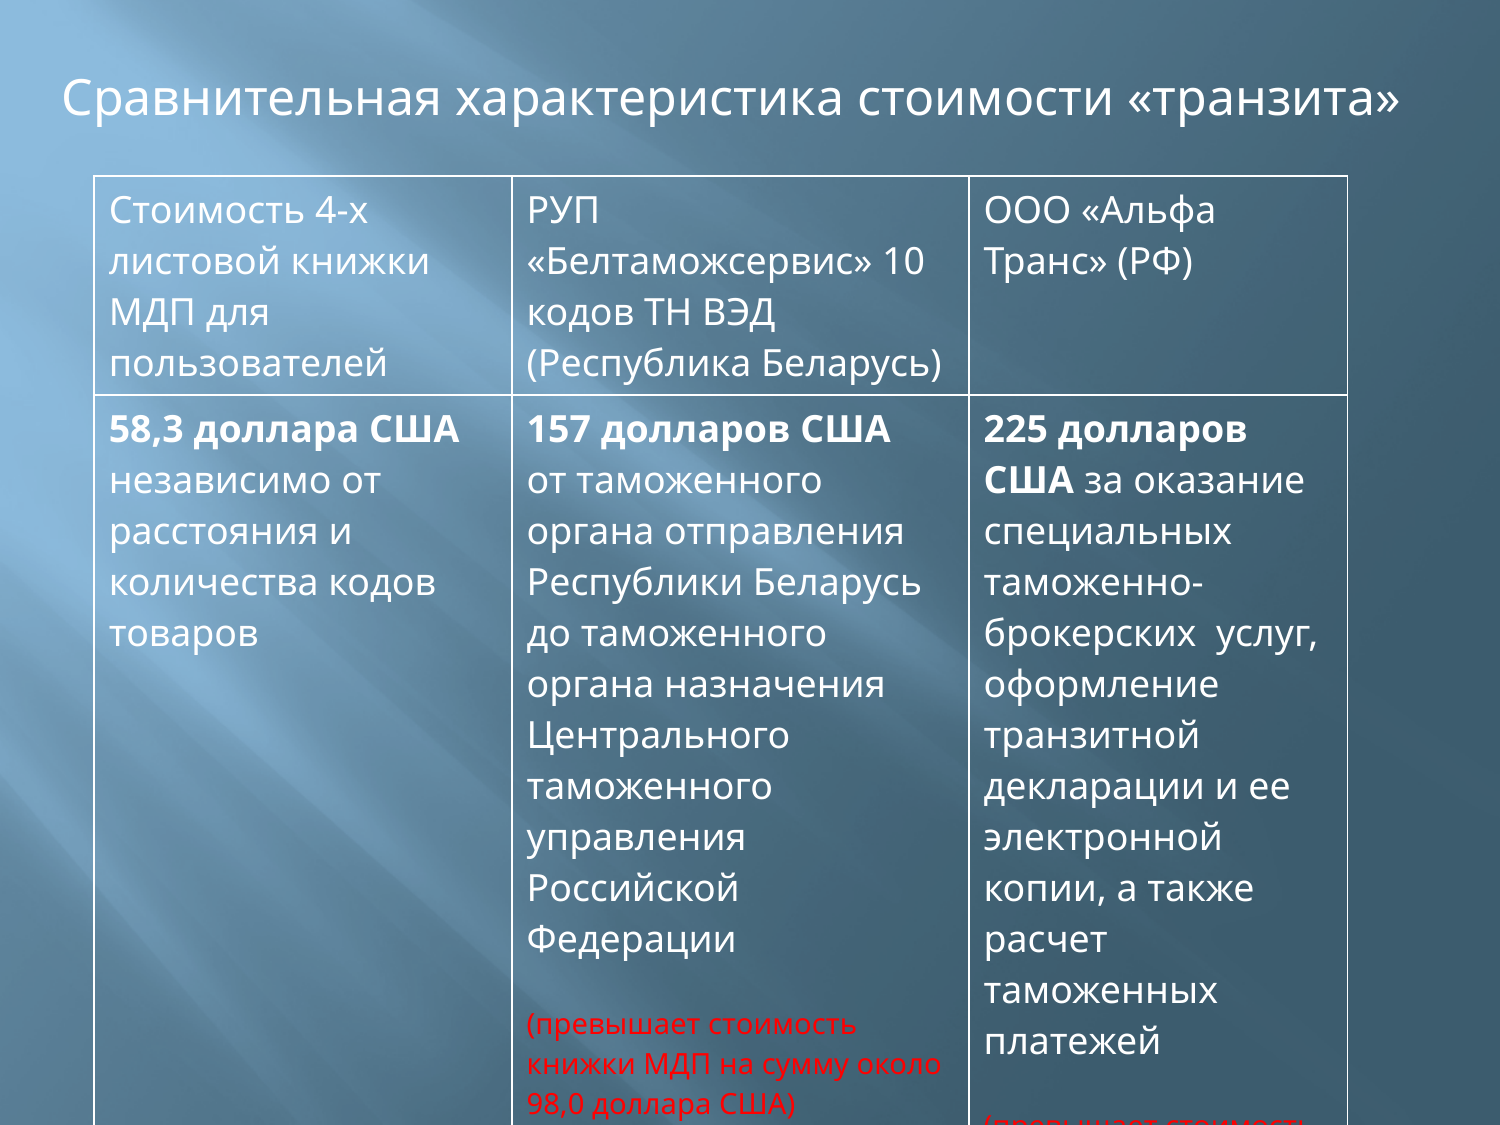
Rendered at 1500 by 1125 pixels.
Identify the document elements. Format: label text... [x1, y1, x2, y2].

table_cell 157 долларов США от таможенного органа отправления Республики Беларусь до таможенного органа назначения Центрального таможенного управления Российской Федерации (превышает стоимость книжки МДП на сумму около 98,0 доллара США) [513, 396, 968, 1125]
table_header РУП «Белтаможсервис» 10 кодов ТН ВЭД (Республика Беларусь) [513, 177, 968, 394]
table_header ООО «Альфа Транс» (РФ) [970, 177, 1347, 394]
table_cell 225 долларов США за оказание специальных таможенно-брокерских услуг, оформление транзитной декларации и ее электронной копии, а также расчет таможенных платежей (превышает стоимость книжки МДП на сумму около 167 долларов США) [970, 396, 1347, 1125]
text_box Сравнительная характеристика стоимости «транзита» [46, 58, 1465, 134]
table_cell 58,3 доллара США независимо от расстояния и количества кодов товаров [95, 396, 511, 1125]
table_header Стоимость 4-х листовой книжки МДП для пользователей [95, 177, 511, 394]
